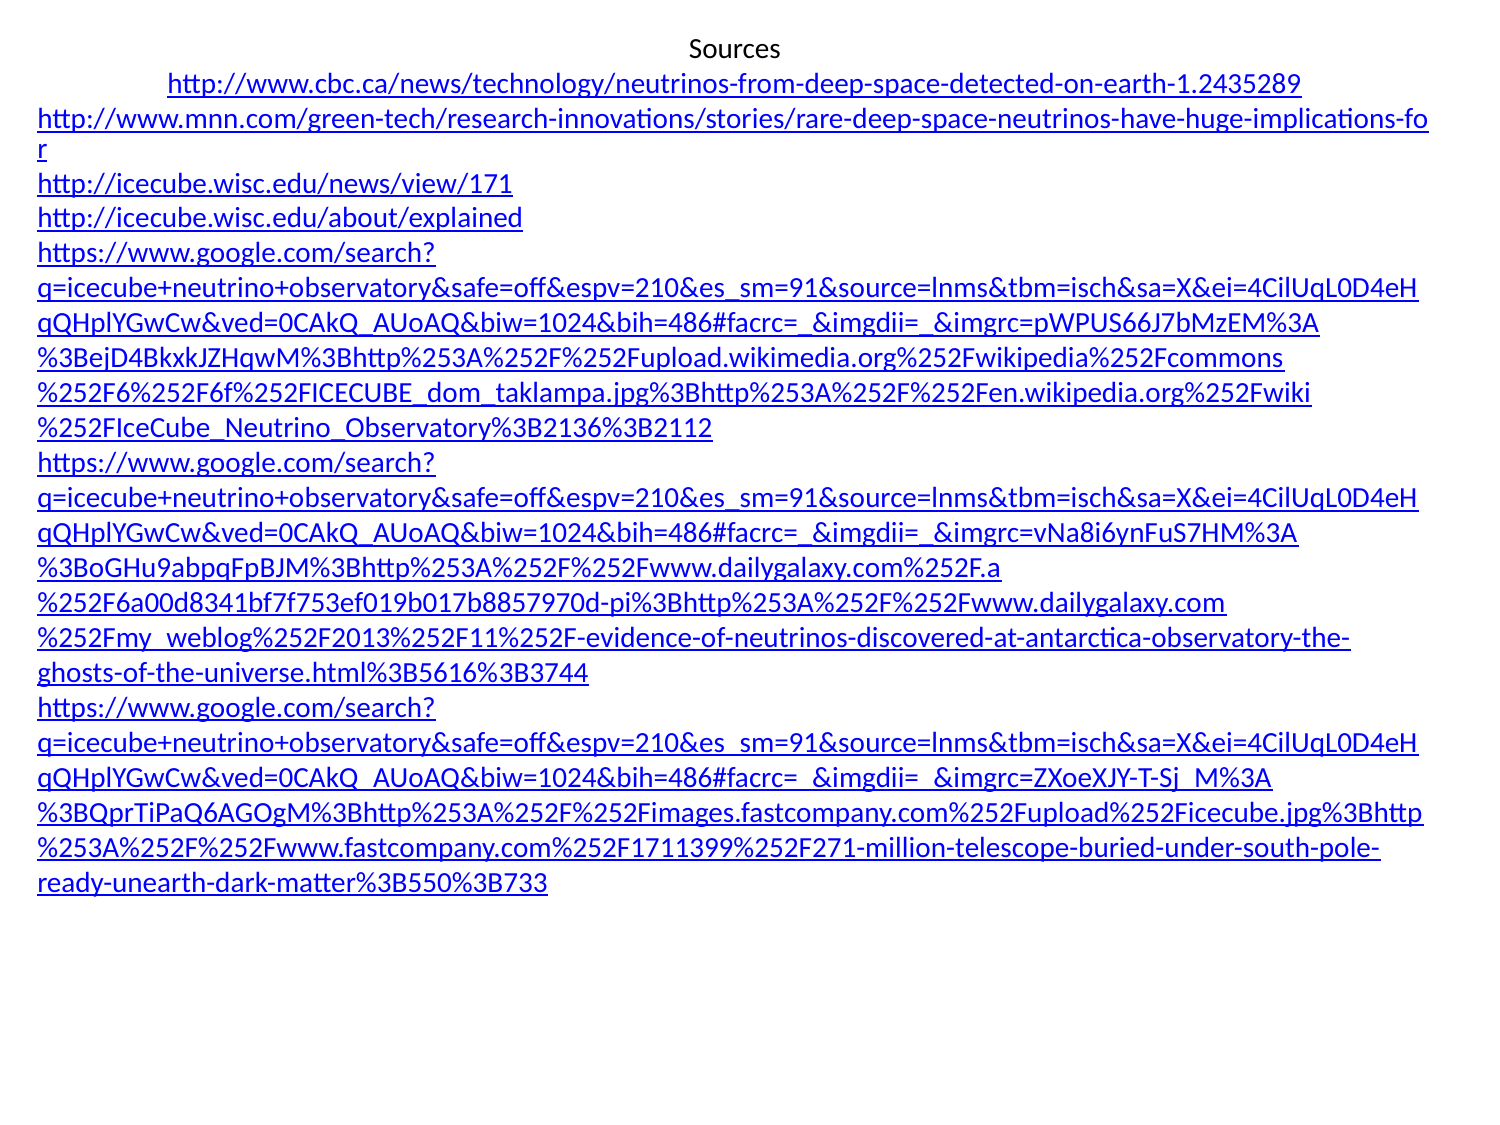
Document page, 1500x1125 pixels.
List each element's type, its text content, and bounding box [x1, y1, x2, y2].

text_box Sources http://www.cbc.ca/news/technology/neutrinos-from-deep-space-detected-on-earth-1.2435289 http://www.mnn.com/green-tech/research-innovations/stories/rare-deep-space-neutrinos-have-huge-implications-for http://icecube.wisc.edu/news/view/171 http://icecube.wisc.edu/about/explained https://www.google.com/search?q=icecube+neutrino+observatory&safe=off&espv=210&es_sm=91&source=lnms&tbm=isch&sa=X&ei=4CilUqL0D4eHqQHplYGwCw&ved=0CAkQ_AUoAQ&biw=1024&bih=486#facrc=_&imgdii=_&imgrc=pWPUS66J7bMzEM%3A%3BejD4BkxkJZHqwM%3Bhttp%253A%252F%252Fupload.wikimedia.org%252Fwikipedia%252Fcommons%252F6%252F6f%252FICECUBE_dom_taklampa.jpg%3Bhttp%253A%252F%252Fen.wikipedia.org%252Fwiki%252FIceCube_Neutrino_Observatory%3B2136%3B2112 https://www.google.com/search?q=icecube+neutrino+observatory&safe=off&espv=210&es_sm=91&source=lnms&tbm=isch&sa=X&ei=4CilUqL0D4eHqQHplYGwCw&ved=0CAkQ_AUoAQ&biw=1024&bih=486#facrc=_&imgdii=_&imgrc=vNa8i6ynFuS7HM%3A%3BoGHu9abpqFpBJM%3Bhttp%253A%252F%252Fwww.dailygalaxy.com%252F.a%252F6a00d8341bf7f753ef019b017b8857970d-pi%3Bhttp%253A%252F%252Fwww.dailygalaxy.com%252Fmy_weblog%252F2013%252F11%252F-evidence-of-neutrinos-discovered-at-antarctica-observatory-the-ghosts-of-the-universe.html%3B5616%3B3744 https://www.google.com/search?q=icecube+neutrino+observatory&safe=off&espv=210&es_sm=91&source=lnms&tbm=isch&sa=X&ei=4CilUqL0D4eHqQHplYGwCw&ved=0CAkQ_AUoAQ&biw=1024&bih=486#facrc=_&imgdii=_&imgrc=ZXoeXJY-T-Sj_M%3A%3BQprTiPaQ6AGOgM%3Bhttp%253A%252F%252Fimages.fastcompany.com%252Fupload%252Ficecube.jpg%3Bhttp%253A%252F%252Fwww.fastcompany.com%252F1711399%252F271-million-telescope-buried-under-south-pole-ready-unearth-dark-matter%3B550%3B733 [22, 22, 1448, 1012]
